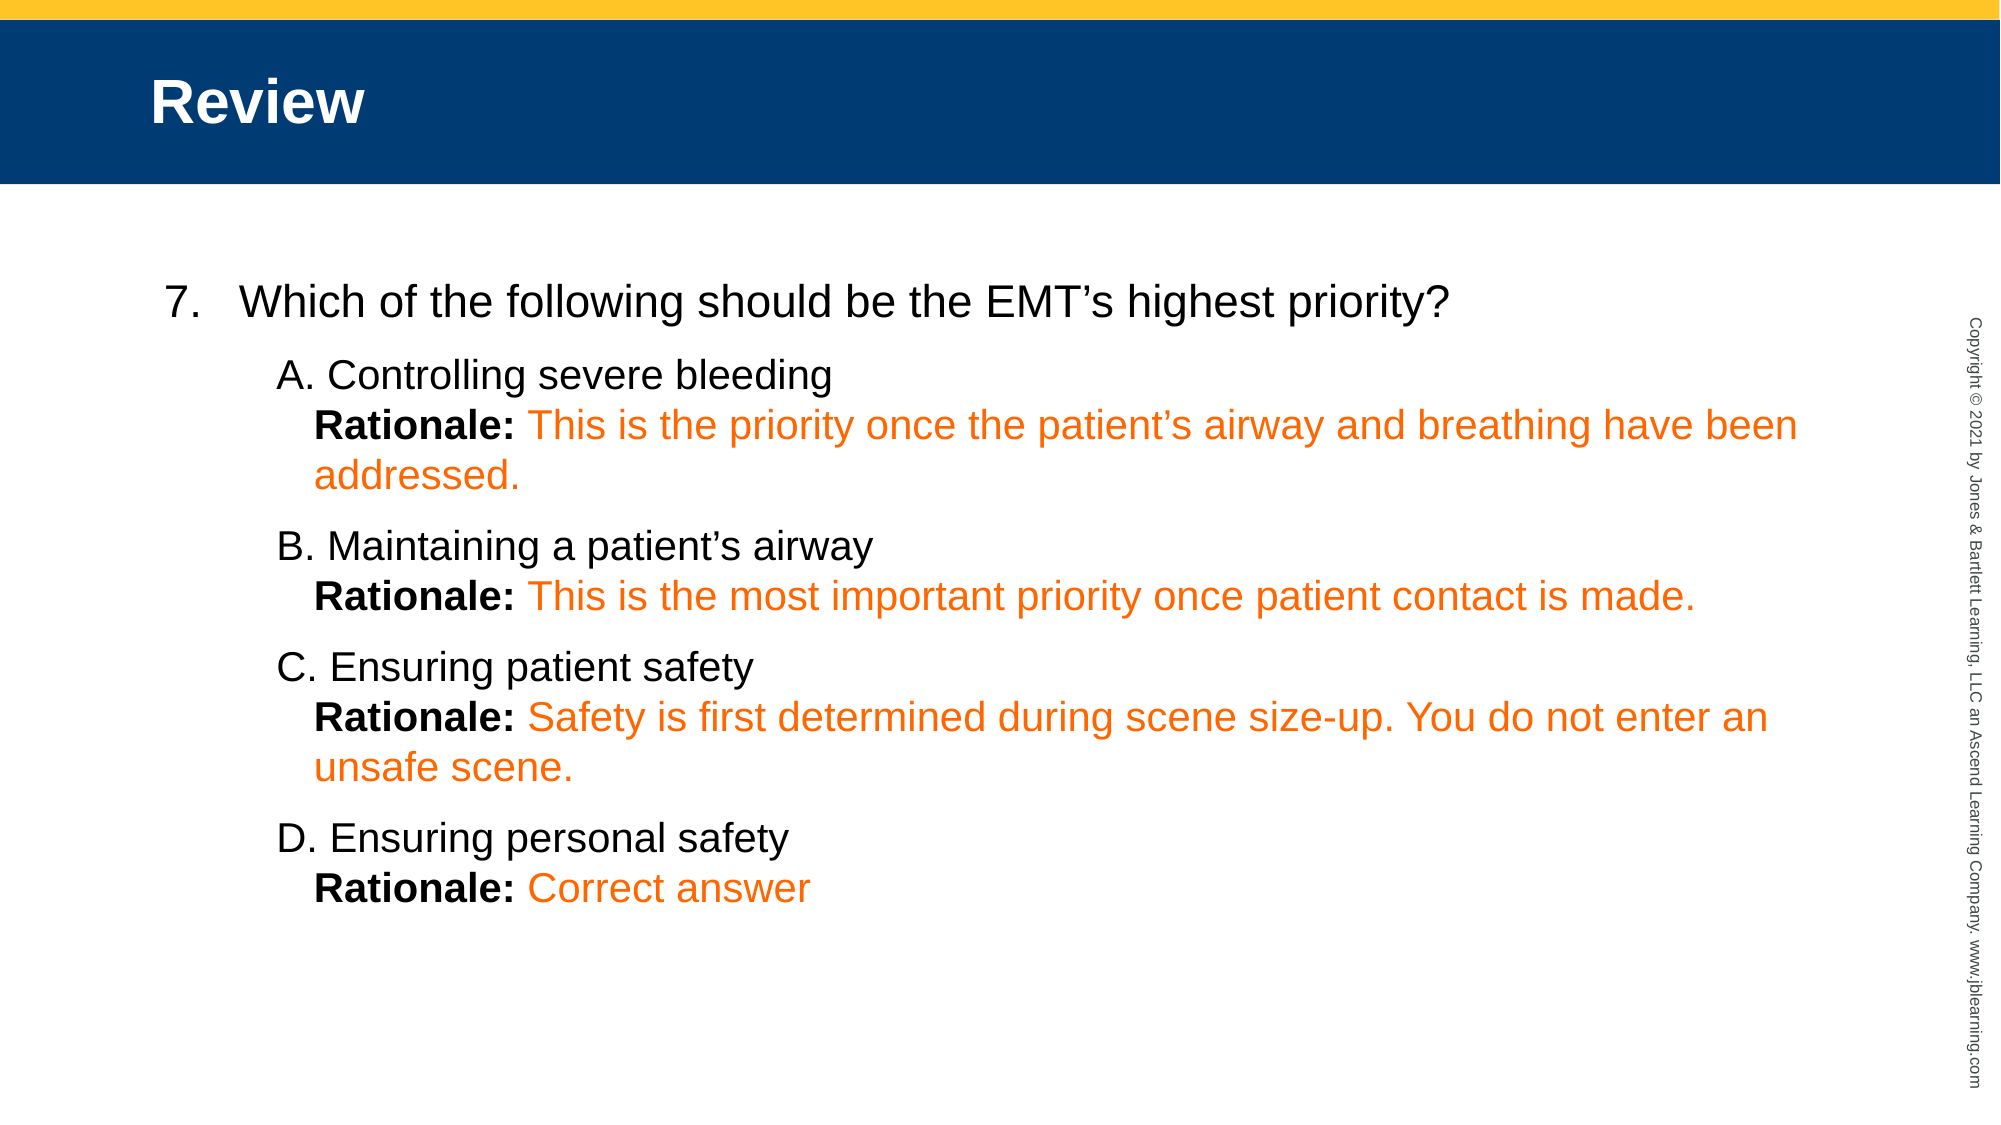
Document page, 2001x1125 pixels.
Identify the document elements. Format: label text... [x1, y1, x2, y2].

list Which of the following should be the EMT’s highest priority? Controlling severe bleeding Rationale: This is the priority once the patient’s airway and breathing have been addressed. Maintaining a patient’s airway Rationale: This is the most important priority once patient contact is made. Ensuring patient safety Rationale: Safety is first determined during scene size-up. You do not enter an unsafe scene. Ensuring personal safety Rationale: Correct answer [148, 241, 1849, 1030]
title Review [0, 19, 2000, 185]
